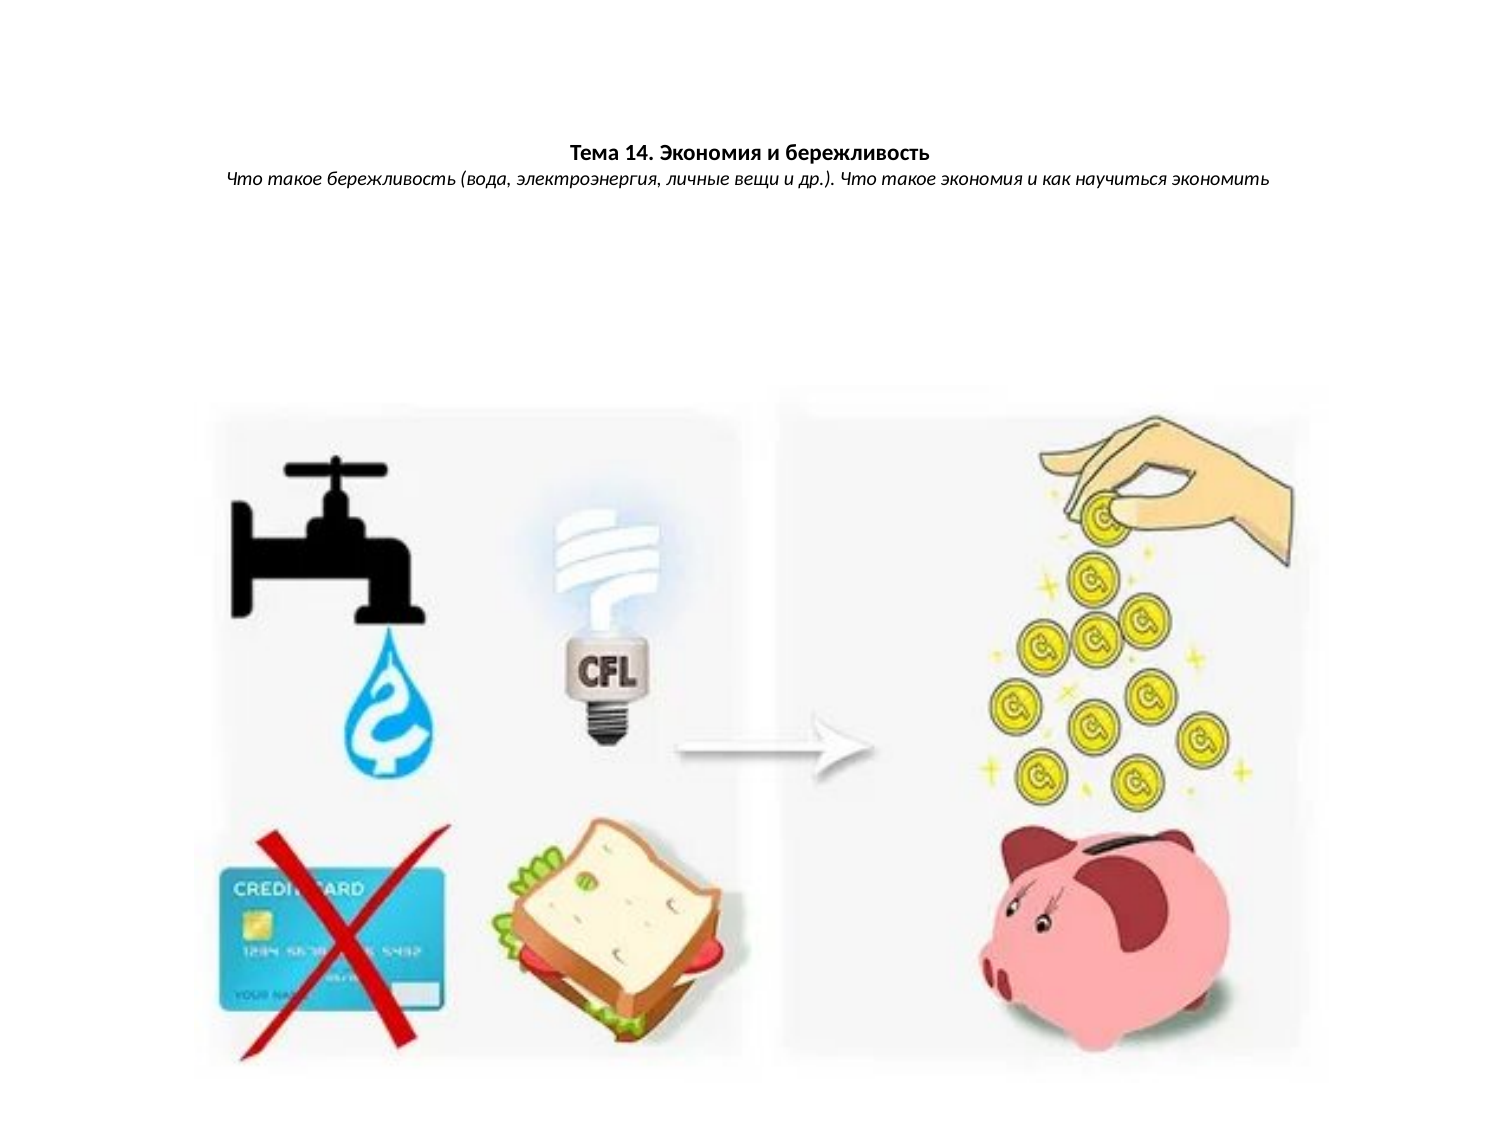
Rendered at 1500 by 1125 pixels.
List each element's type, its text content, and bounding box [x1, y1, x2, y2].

title Тема 14. Экономия и бережливость Что такое бережливость (вода, электроэнергия, личные вещи и др.). Что такое экономия и как научиться экономить [75, 45, 1425, 233]
picture [194, 385, 1329, 1083]
